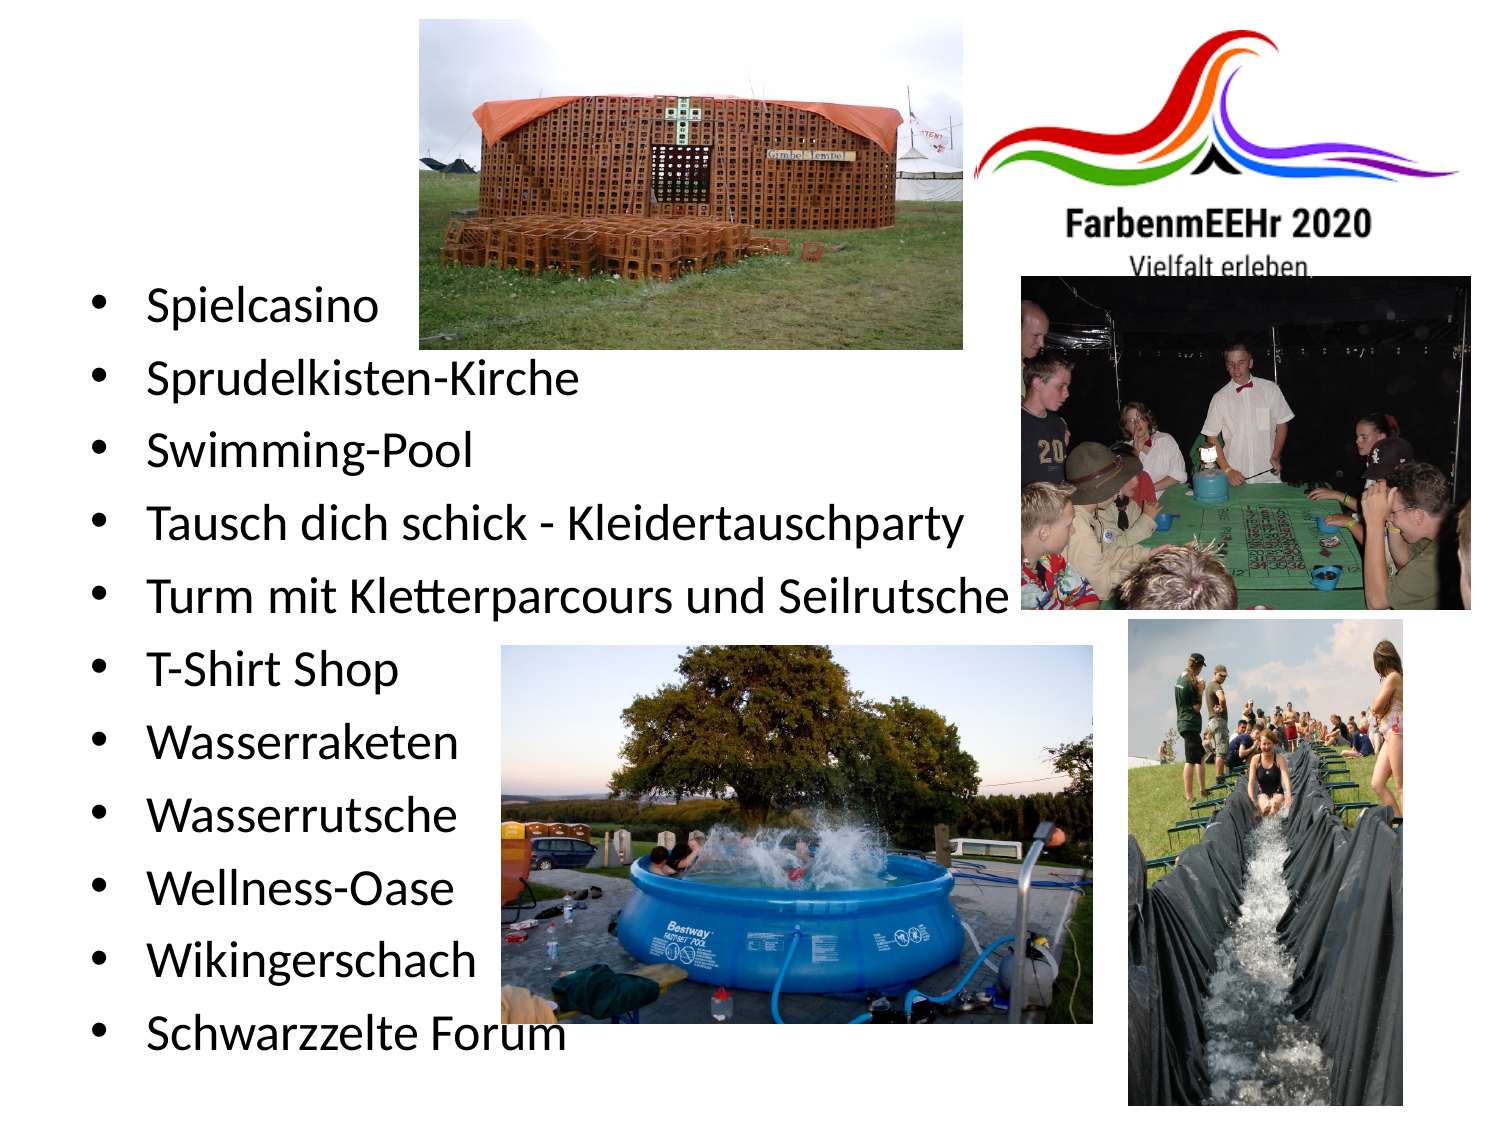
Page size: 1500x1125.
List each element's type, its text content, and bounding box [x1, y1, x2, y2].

picture [974, 30, 1471, 610]
list Spielcasino Sprudelkisten-Kirche Swimming-Pool Tausch dich schick - Kleidertauschparty Turm mit Kletterparcours und Seilrutsche T-Shirt Shop Wasserraketen Wasserrutsche Wellness-Oase Wikingerschach Schwarzzelte Forum [75, 262, 1425, 1094]
picture [418, 18, 963, 351]
picture [1127, 618, 1403, 1106]
picture [501, 644, 1093, 1024]
